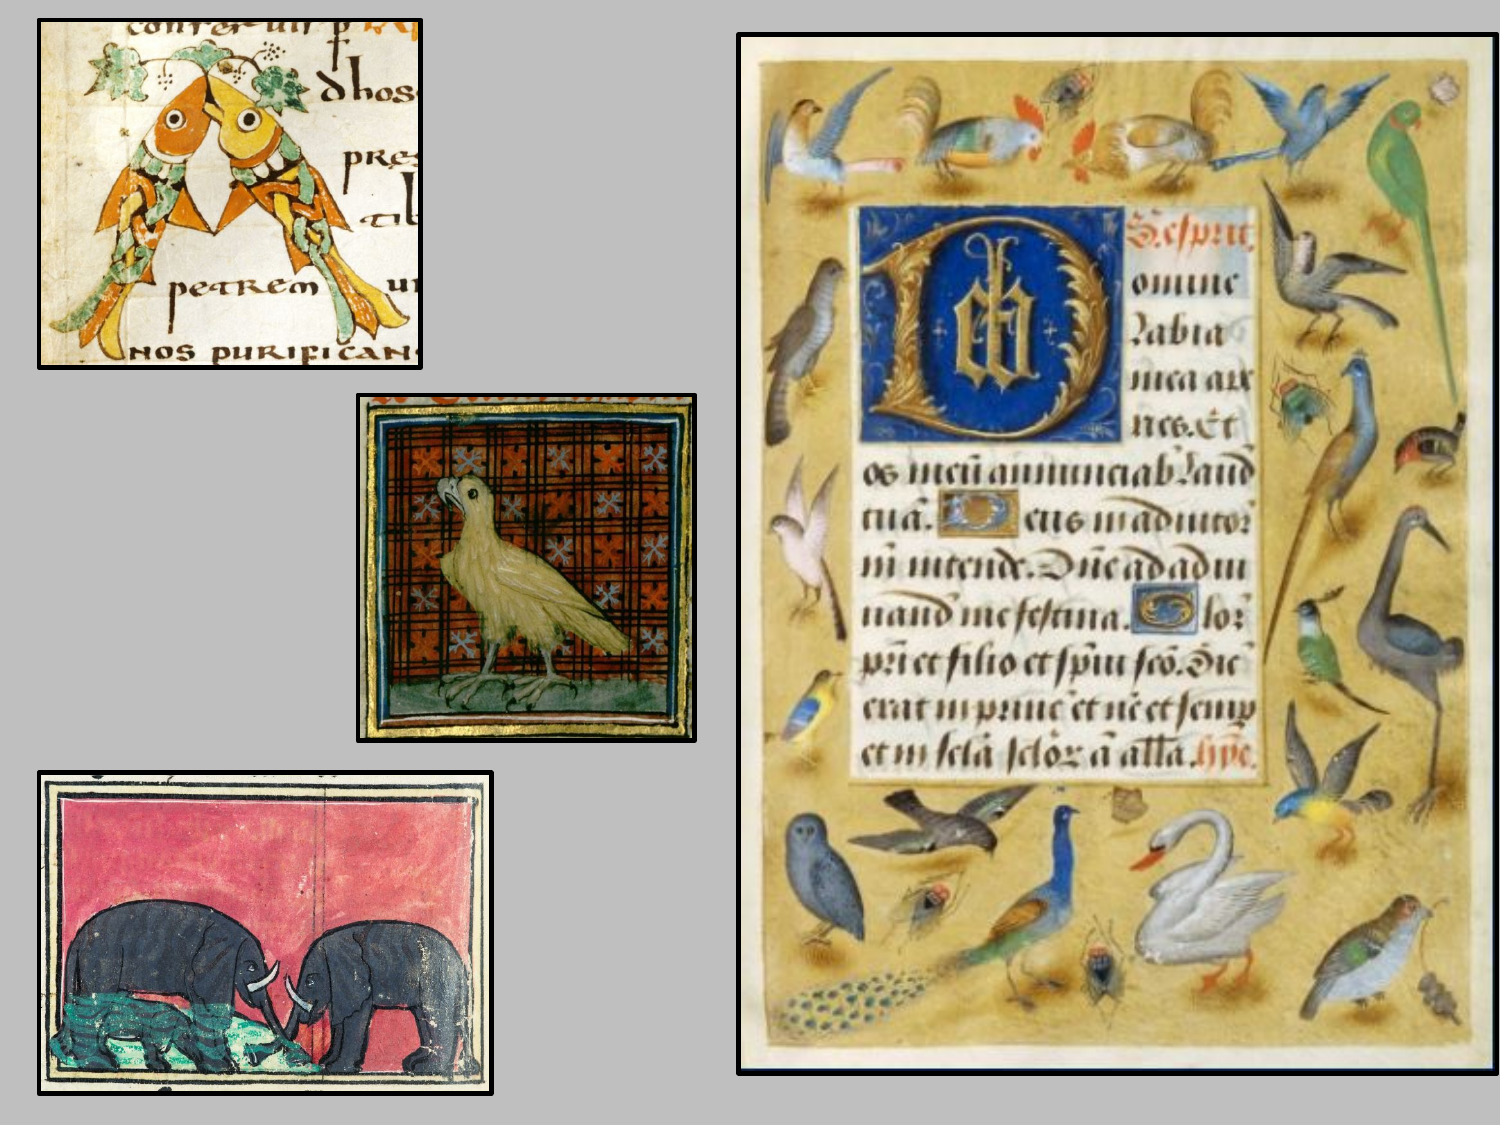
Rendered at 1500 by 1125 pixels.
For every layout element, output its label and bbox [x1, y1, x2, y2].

picture [41, 21, 419, 366]
picture [359, 396, 693, 739]
picture [40, 774, 490, 1092]
picture [740, 36, 1496, 1072]
